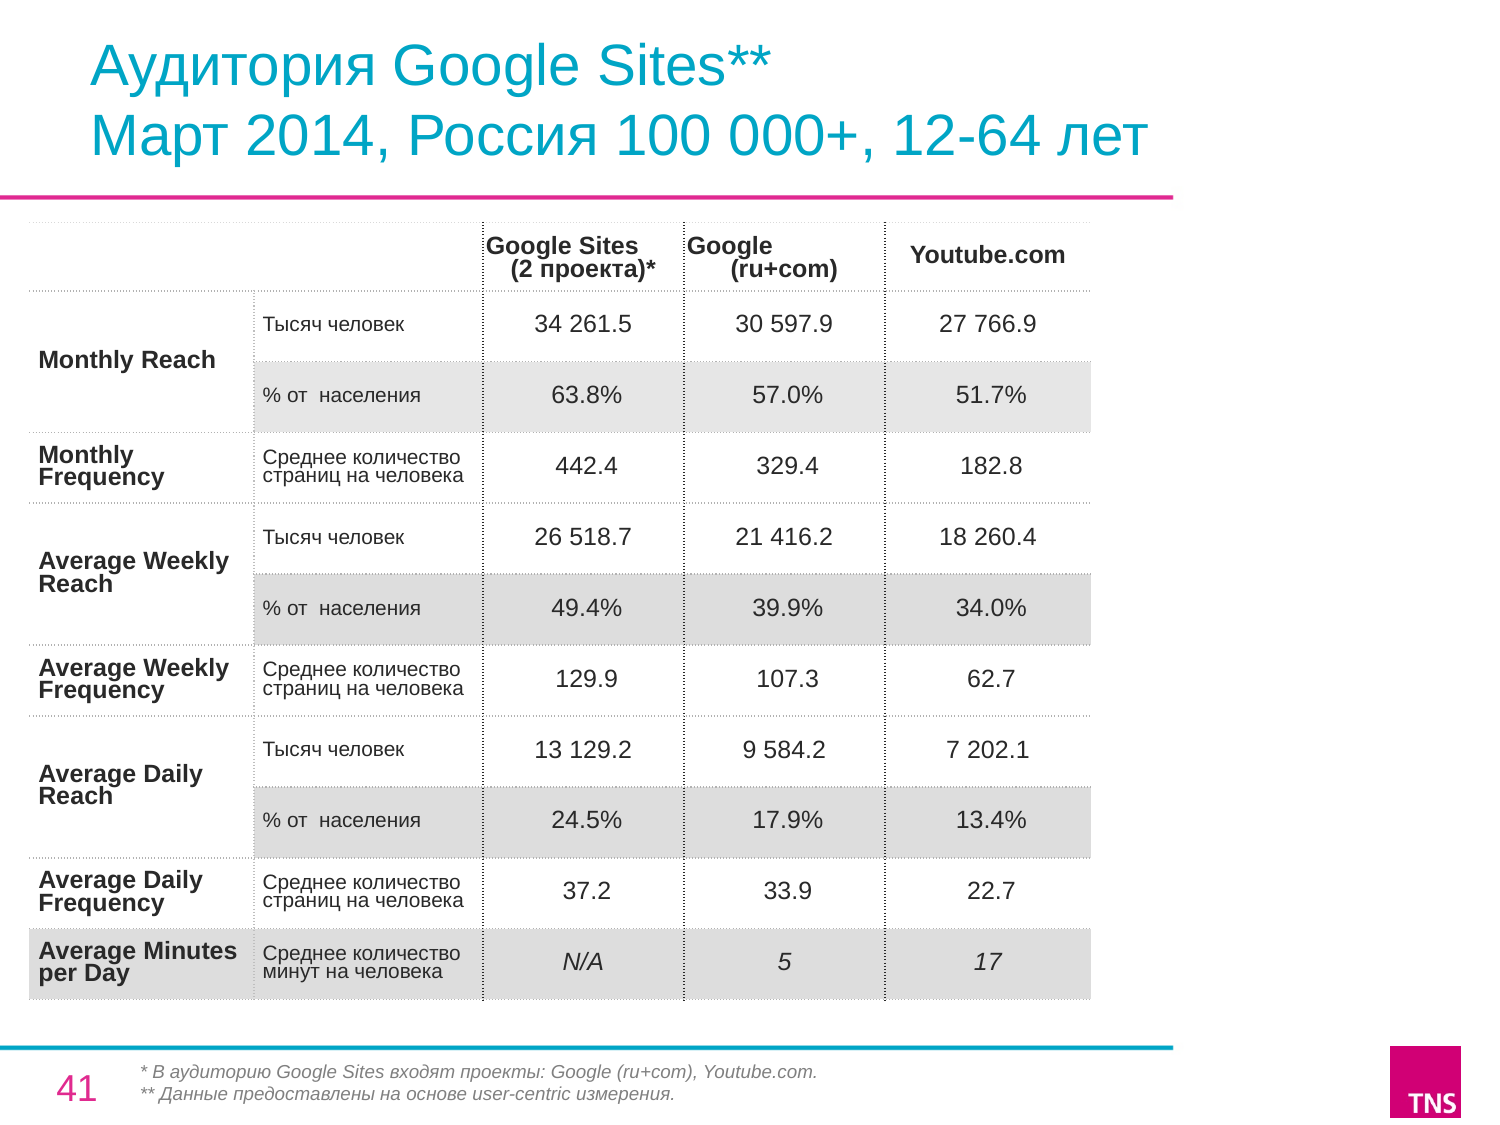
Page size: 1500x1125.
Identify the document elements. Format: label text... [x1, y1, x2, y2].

table_cell Average Minutes per Day [29, 929, 254, 999]
table_cell 13.4% [885, 787, 1091, 858]
table_cell Среднее количество страниц на человека [254, 645, 483, 716]
table_cell Среднее количество страниц на человека [254, 432, 483, 503]
table_cell Average Daily Reach [29, 716, 254, 858]
table_cell 57.0% [684, 362, 885, 432]
table_header Google Sites (2 проекта)* [483, 223, 684, 291]
table_cell 442.4 [483, 432, 684, 503]
table_cell 21 416.2 [684, 503, 885, 574]
table_cell Average Weekly Frequency [29, 645, 254, 716]
table_cell Monthly Frequency [29, 432, 254, 503]
table_header Google (ru+com) [684, 223, 885, 291]
table_cell 34 261.5 [483, 291, 684, 362]
table_cell 107.3 [684, 645, 885, 716]
slide_number 41 [40, 1055, 392, 1125]
table_cell Тысяч человек [254, 503, 483, 574]
table_cell 13 129.2 [483, 716, 684, 787]
table_cell 51.7% [885, 362, 1091, 432]
table_cell 30 597.9 [684, 291, 885, 362]
table_cell 24.5% [483, 787, 684, 858]
table_cell 37.2 [483, 858, 684, 929]
table_cell Среднее количество минут на человека [254, 929, 483, 999]
table_cell N/A [483, 929, 684, 999]
table_cell 7 202.1 [885, 716, 1091, 787]
table_cell Monthly Reach [29, 291, 254, 432]
title Аудитория Google Sites** Март 2014, Россия 100 000+, 12-64 лет [74, 8, 1476, 187]
table_cell 27 766.9 [885, 291, 1091, 362]
table_cell 33.9 [684, 858, 885, 929]
picture [0, 0, 1500, 1125]
table_cell Average Weekly Reach [29, 503, 254, 645]
table_cell 49.4% [483, 574, 684, 645]
table_cell 63.8% [483, 362, 684, 432]
table_cell Тысяч человек [254, 291, 483, 362]
table_cell 5 [684, 929, 885, 999]
table_cell 329.4 [684, 432, 885, 503]
text_box * В аудиторию Google Sites входят проекты: Google (ru+com), Youtube.com. ** Данные предоставлены на основе user-centric измерения. [124, 1052, 1463, 1112]
table_cell Average Daily Frequency [29, 858, 254, 929]
table_cell 18 260.4 [885, 503, 1091, 574]
table_cell 17.9% [684, 787, 885, 858]
table_cell 182.8 [885, 432, 1091, 503]
table_cell % от населения [254, 362, 483, 432]
table_cell 22.7 [885, 858, 1091, 929]
table_cell 17 [885, 929, 1091, 999]
table_cell 34.0% [885, 574, 1091, 645]
table_cell 62.7 [885, 645, 1091, 716]
table_cell % от населения [254, 787, 483, 858]
table_cell Тысяч человек [254, 716, 483, 787]
table_cell 129.9 [483, 645, 684, 716]
table_cell 39.9% [684, 574, 885, 645]
table_header Youtube.com [885, 223, 1091, 291]
table_cell 26 518.7 [483, 503, 684, 574]
table_header [29, 223, 483, 291]
table_cell Среднее количество страниц на человека [254, 858, 483, 929]
table_cell 9 584.2 [684, 716, 885, 787]
table_cell % от населения [254, 574, 483, 645]
